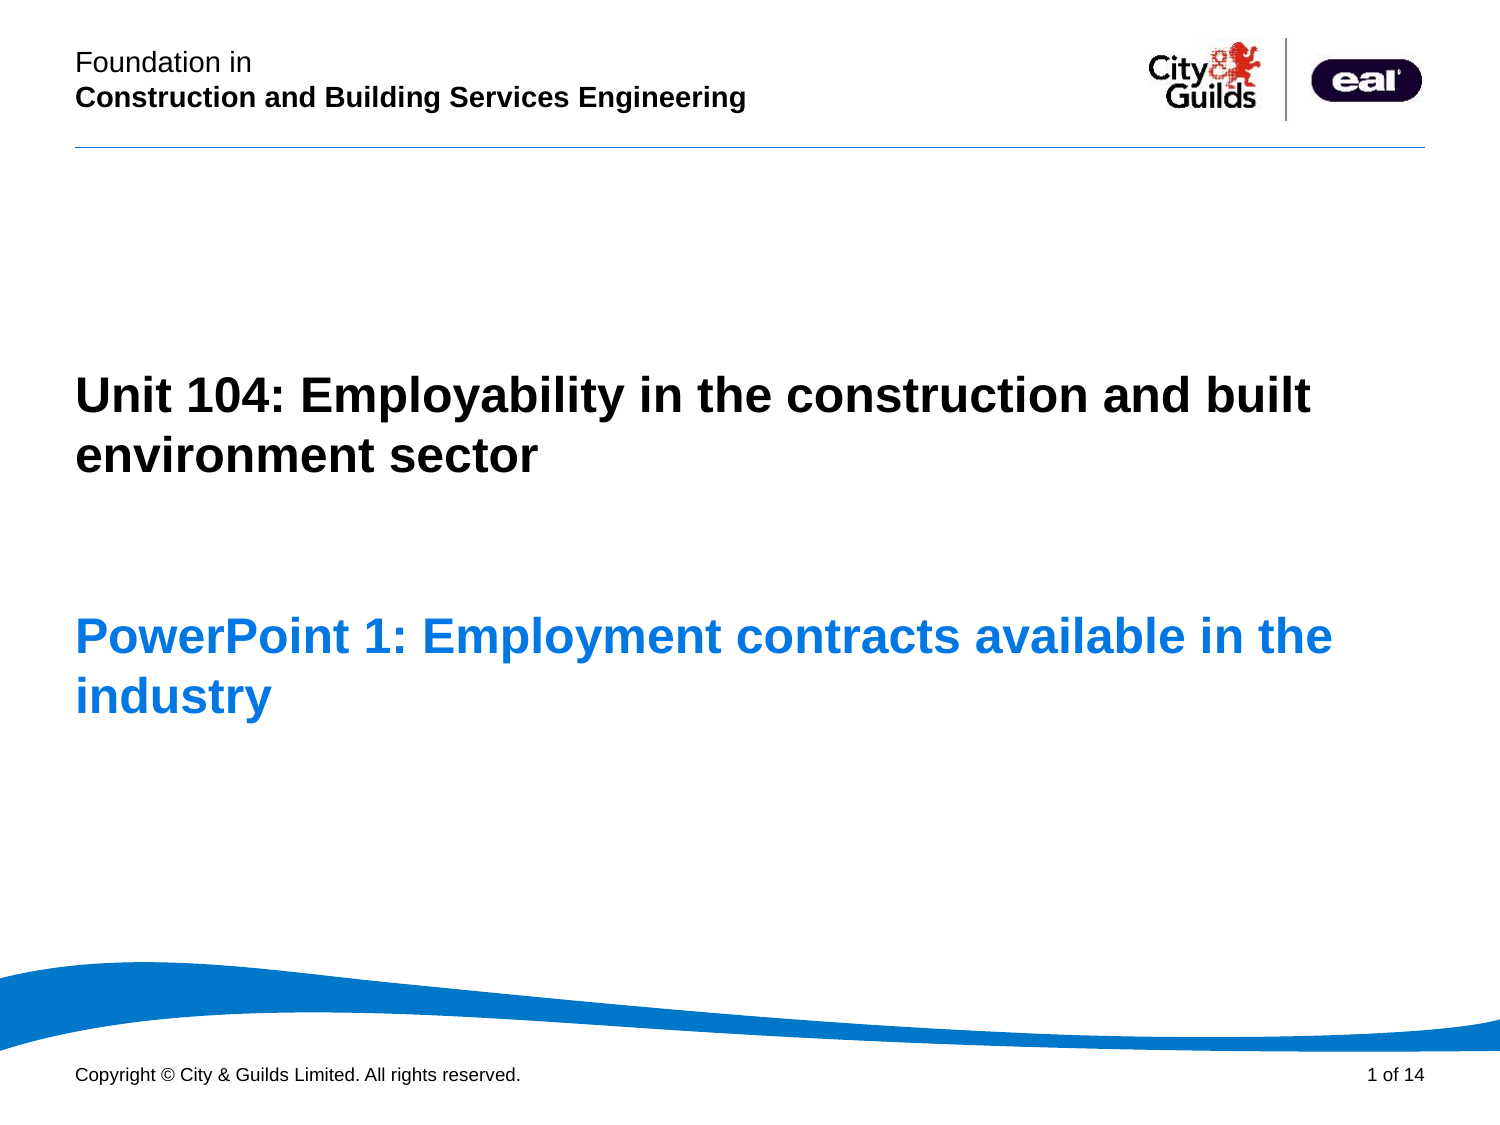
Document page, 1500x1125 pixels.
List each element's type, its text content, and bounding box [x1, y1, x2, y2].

title PowerPoint 1: Employment contracts available in the industry [74, 482, 1413, 896]
picture [1149, 38, 1422, 121]
list PowerPoint presentation [74, 224, 1426, 1006]
text_box Unit 104: Employability in the construction and built environment sector [75, 362, 1388, 482]
